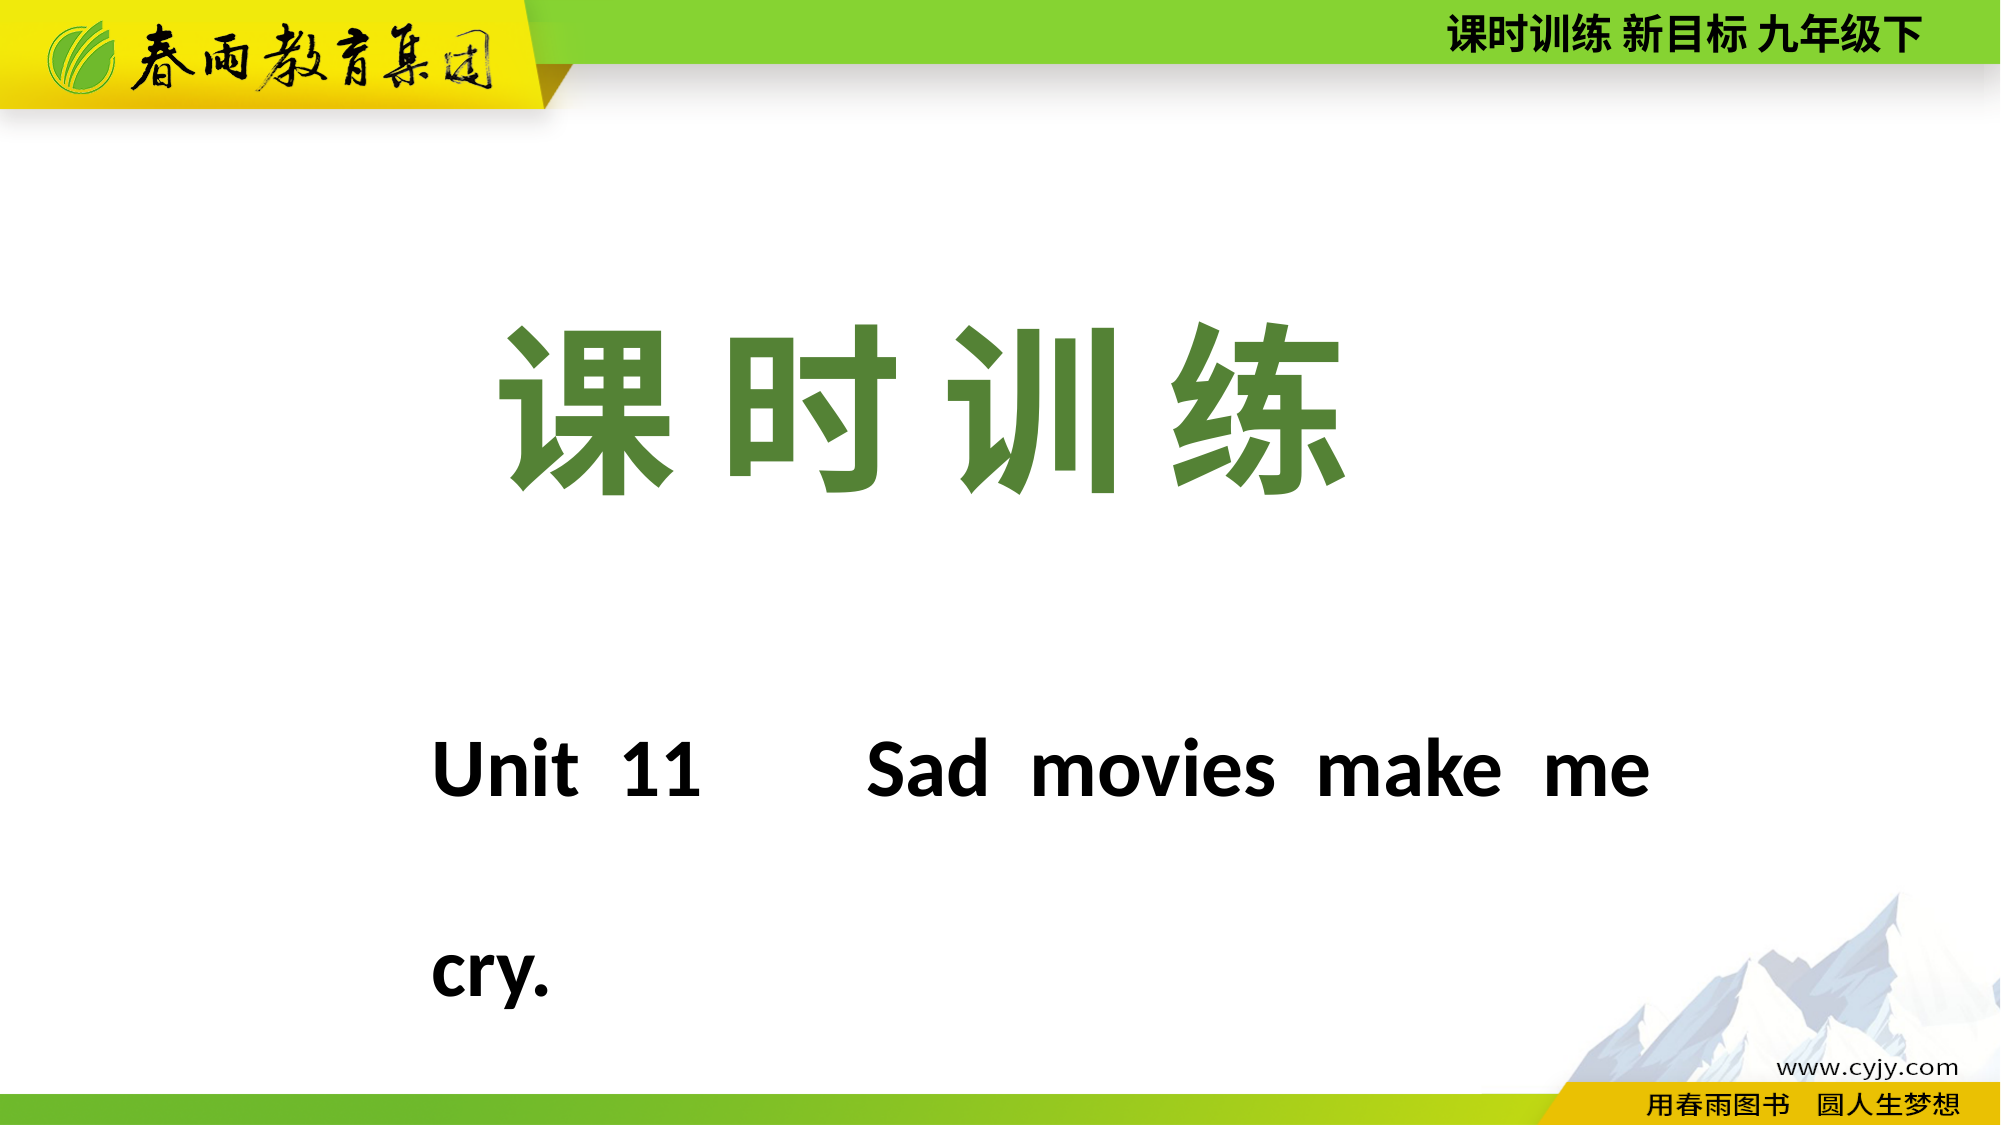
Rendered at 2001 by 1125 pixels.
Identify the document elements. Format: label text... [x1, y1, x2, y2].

text_box 课 时 训 练 [478, 288, 1532, 524]
picture [0, 0, 2001, 1125]
text_box Unit 11 Sad movies make me cry. [417, 605, 1668, 821]
